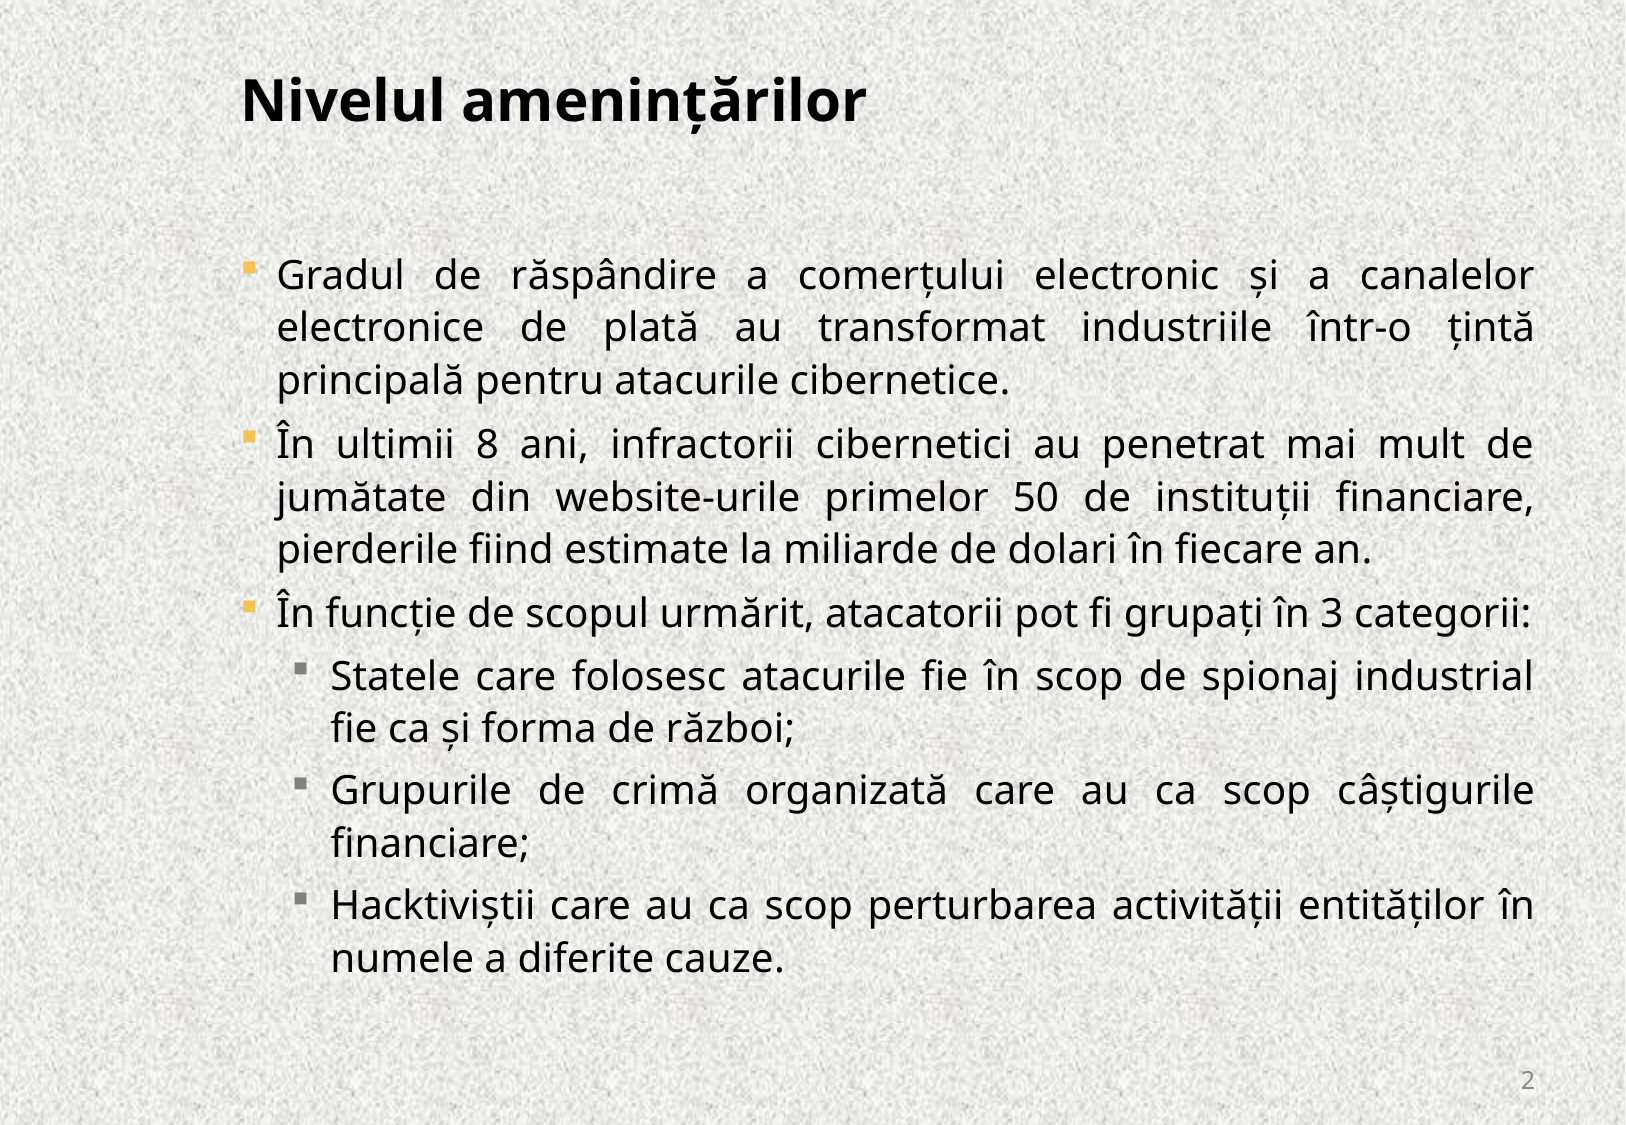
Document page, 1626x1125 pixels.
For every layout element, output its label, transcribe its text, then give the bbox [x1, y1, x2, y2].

title Nivelul amenințărilor [225, 32, 1552, 165]
picture [0, 0, 1626, 1125]
slide_number 2 [1475, 1051, 1550, 1112]
list Gradul de răspândire a comerțului electronic și a canalelor electronice de plată au transformat industriile într-o țintă principală pentru atacurile cibernetice. În ultimii 8 ani, infractorii cibernetici au penetrat mai mult de jumătate din website-urile primelor 50 de instituții financiare, pierderile fiind estimate la miliarde de dolari în fiecare an. În funcție de scopul urmărit, atacatorii pot fi grupați în 3 categorii: Statele care folosesc atacurile fie în scop de spionaj industrial fie ca și forma de război; Grupurile de crimă organizată care au ca scop câștigurile financiare; Hacktiviștii care au ca scop perturbarea activității entităților în numele a diferite cauze. [225, 237, 1550, 1000]
